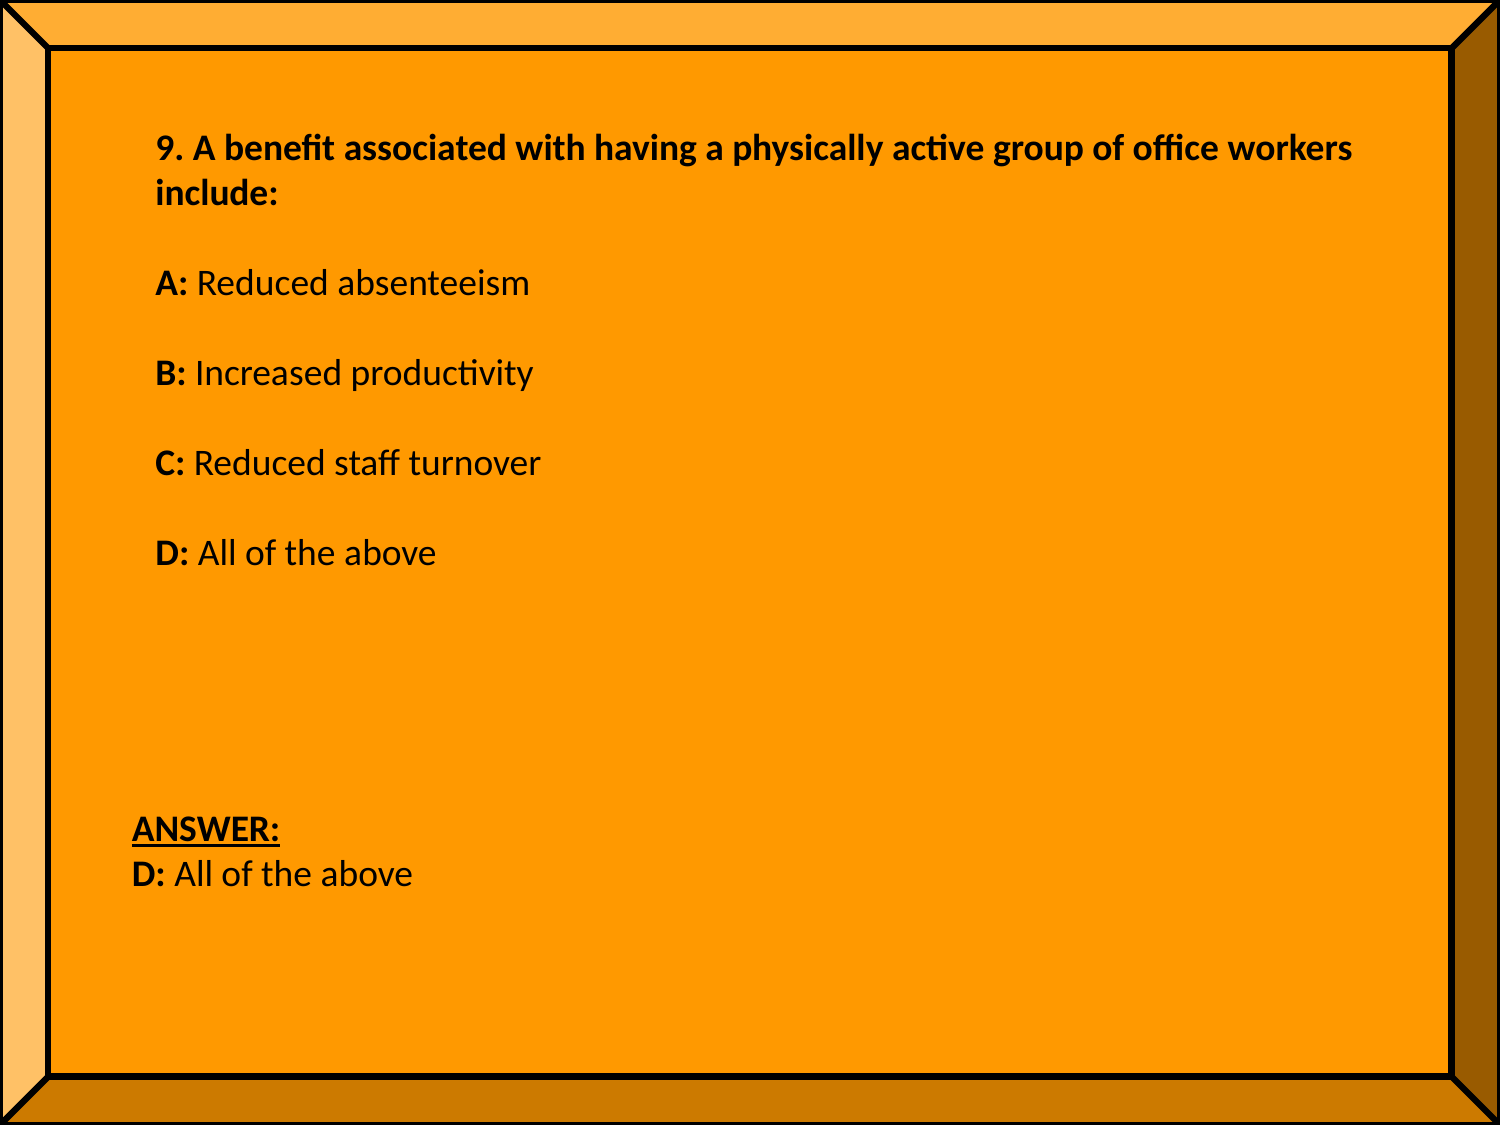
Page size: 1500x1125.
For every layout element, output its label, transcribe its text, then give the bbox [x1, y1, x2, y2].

text_box ANSWER: D: All of the above [117, 796, 1372, 947]
text_box 9. A benefit associated with having a physically active group of office workers include: A: Reduced absenteeism B: Increased productivity C: Reduced staff turnover D: All of the above [140, 70, 1371, 625]
